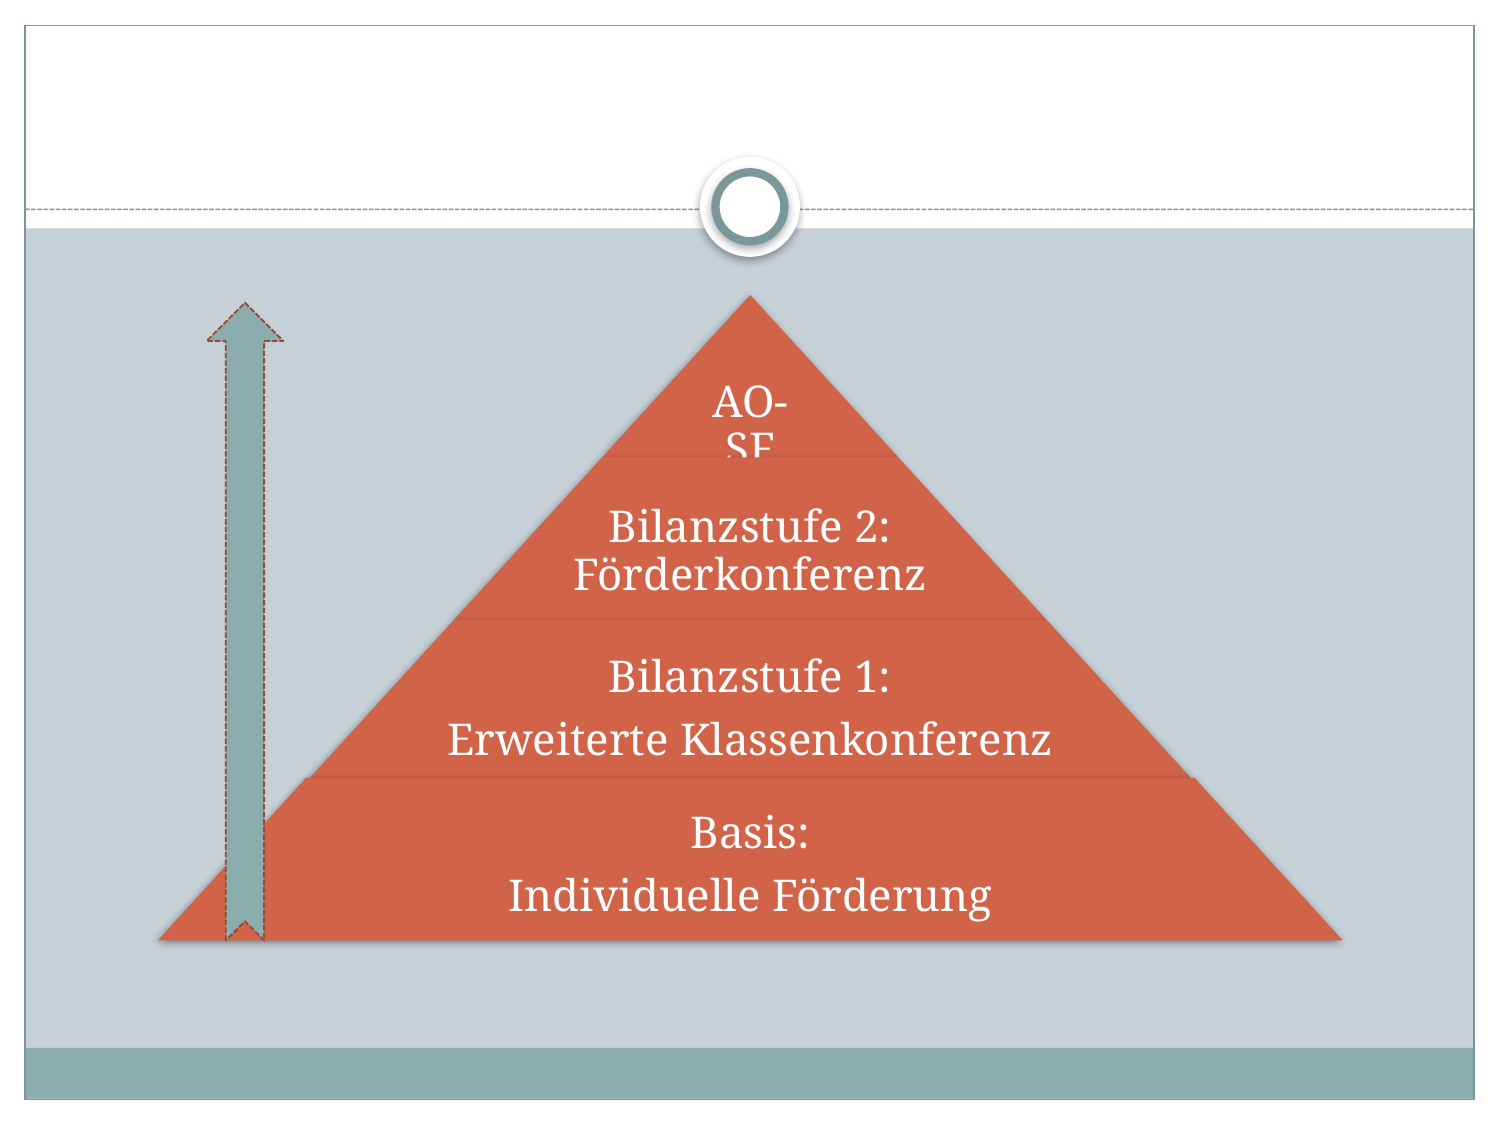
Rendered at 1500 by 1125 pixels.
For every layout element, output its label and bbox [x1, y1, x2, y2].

list [157, 290, 1343, 941]
